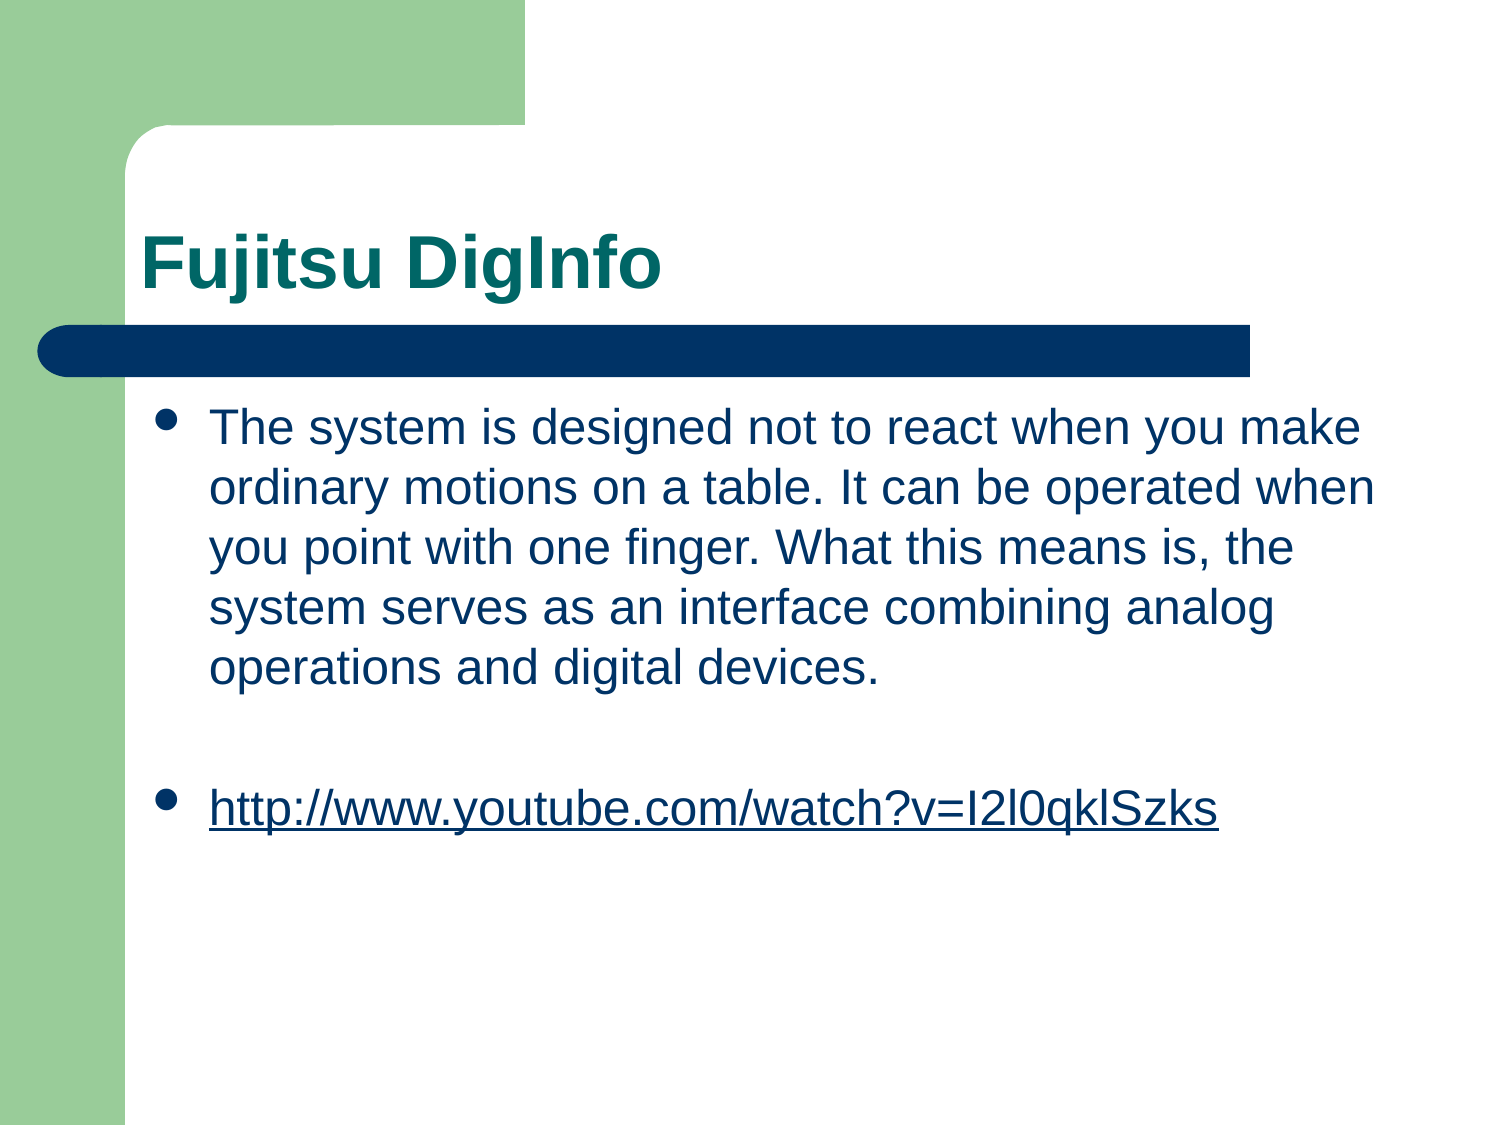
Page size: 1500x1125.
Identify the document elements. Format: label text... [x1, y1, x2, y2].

title Fujitsu DigInfo [124, 124, 1426, 313]
list The system is designed not to react when you make ordinary motions on a table. It can be operated when you point with one finger. What this means is, the system serves as an interface combining analog operations and digital devices. http://www.youtube.com/watch?v=I2l0qklSzks [137, 387, 1400, 999]
